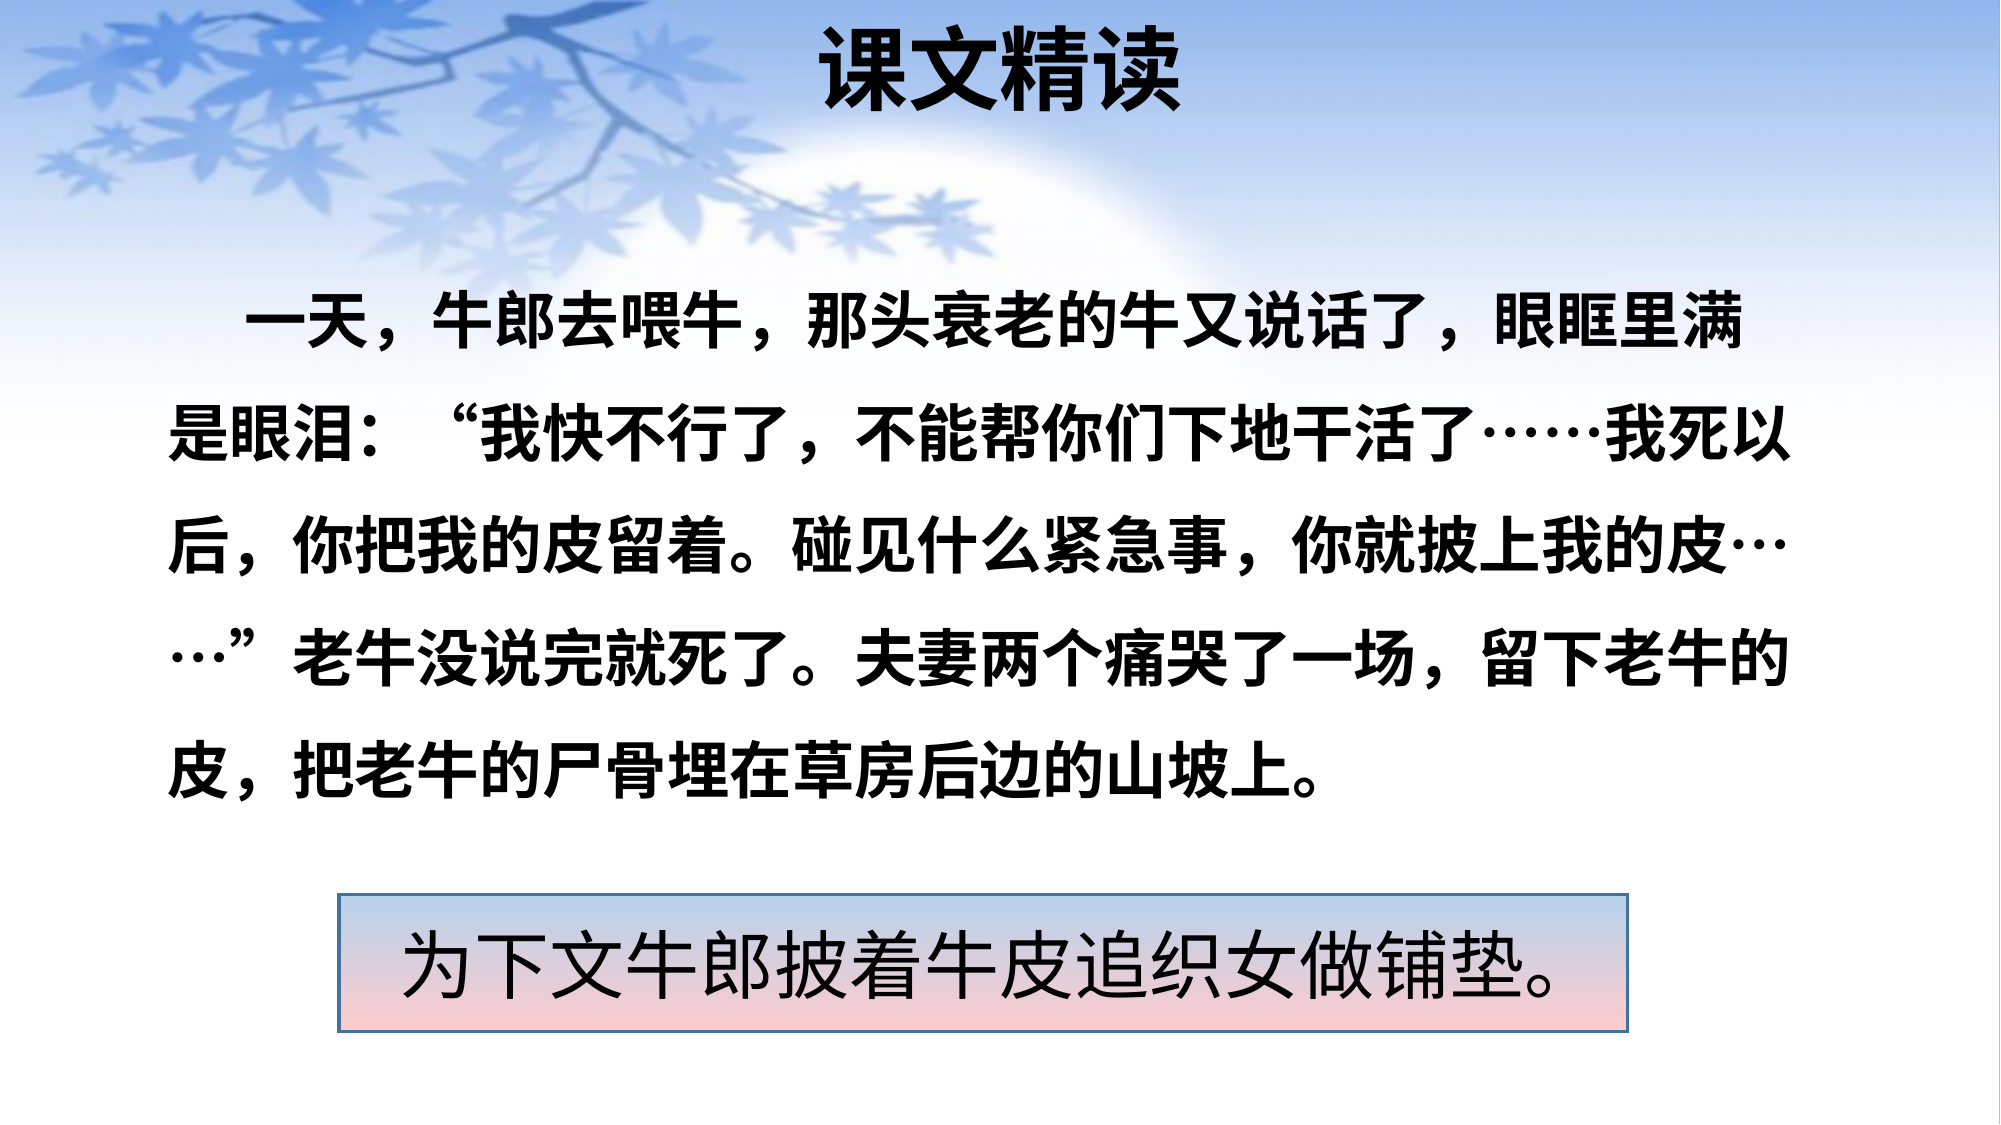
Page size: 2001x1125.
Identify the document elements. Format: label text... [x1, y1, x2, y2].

text_box 一天，牛郎去喂牛，那头衰老的牛又说话了，眼眶里满是眼泪：“我快不行了，不能帮你们下地干活了……我死以后，你把我的皮留着。碰见什么紧急事，你就披上我的皮……”老牛没说完就死了。夫妻两个痛哭了一场，留下老牛的皮，把老牛的尸骨埋在草房后边的山坡上。 [152, 229, 1815, 814]
text_box 课文精读 [137, 0, 1863, 135]
text_box 为下文牛郎披着牛皮追织女做铺垫。 [338, 893, 1629, 1033]
picture [0, 0, 2001, 1125]
